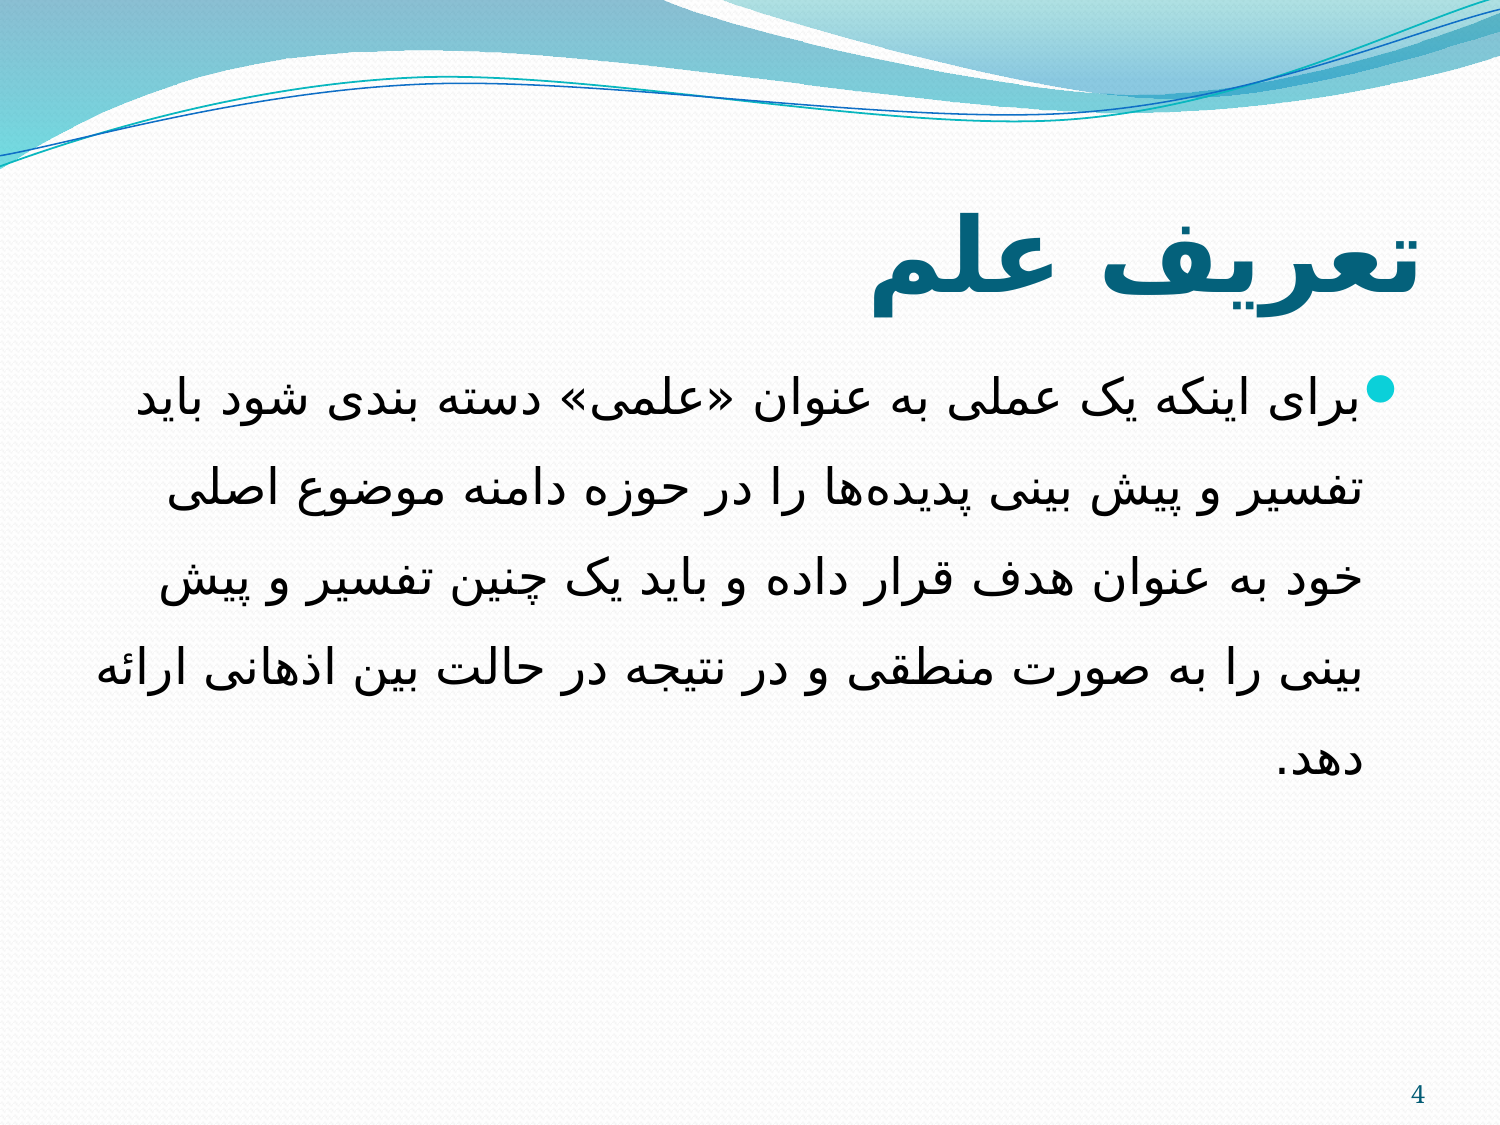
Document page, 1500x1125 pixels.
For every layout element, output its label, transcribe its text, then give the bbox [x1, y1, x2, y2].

title تعریف علم [75, 125, 1425, 313]
list برای اینکه یک عملی به عنوان «علمی» دسته بندی شود باید تفسیر و پیش بینی پدیده‌ها را در حوزه دامنه موضوع اصلی خود به عنوان هدف قرار داده و باید یک چنین تفسیر و پیش بینی را به صورت منطقی و در نتیجه در حالت بین اذهانی ارائه دهد. [75, 327, 1425, 1048]
slide_number 4 [1299, 1052, 1425, 1113]
